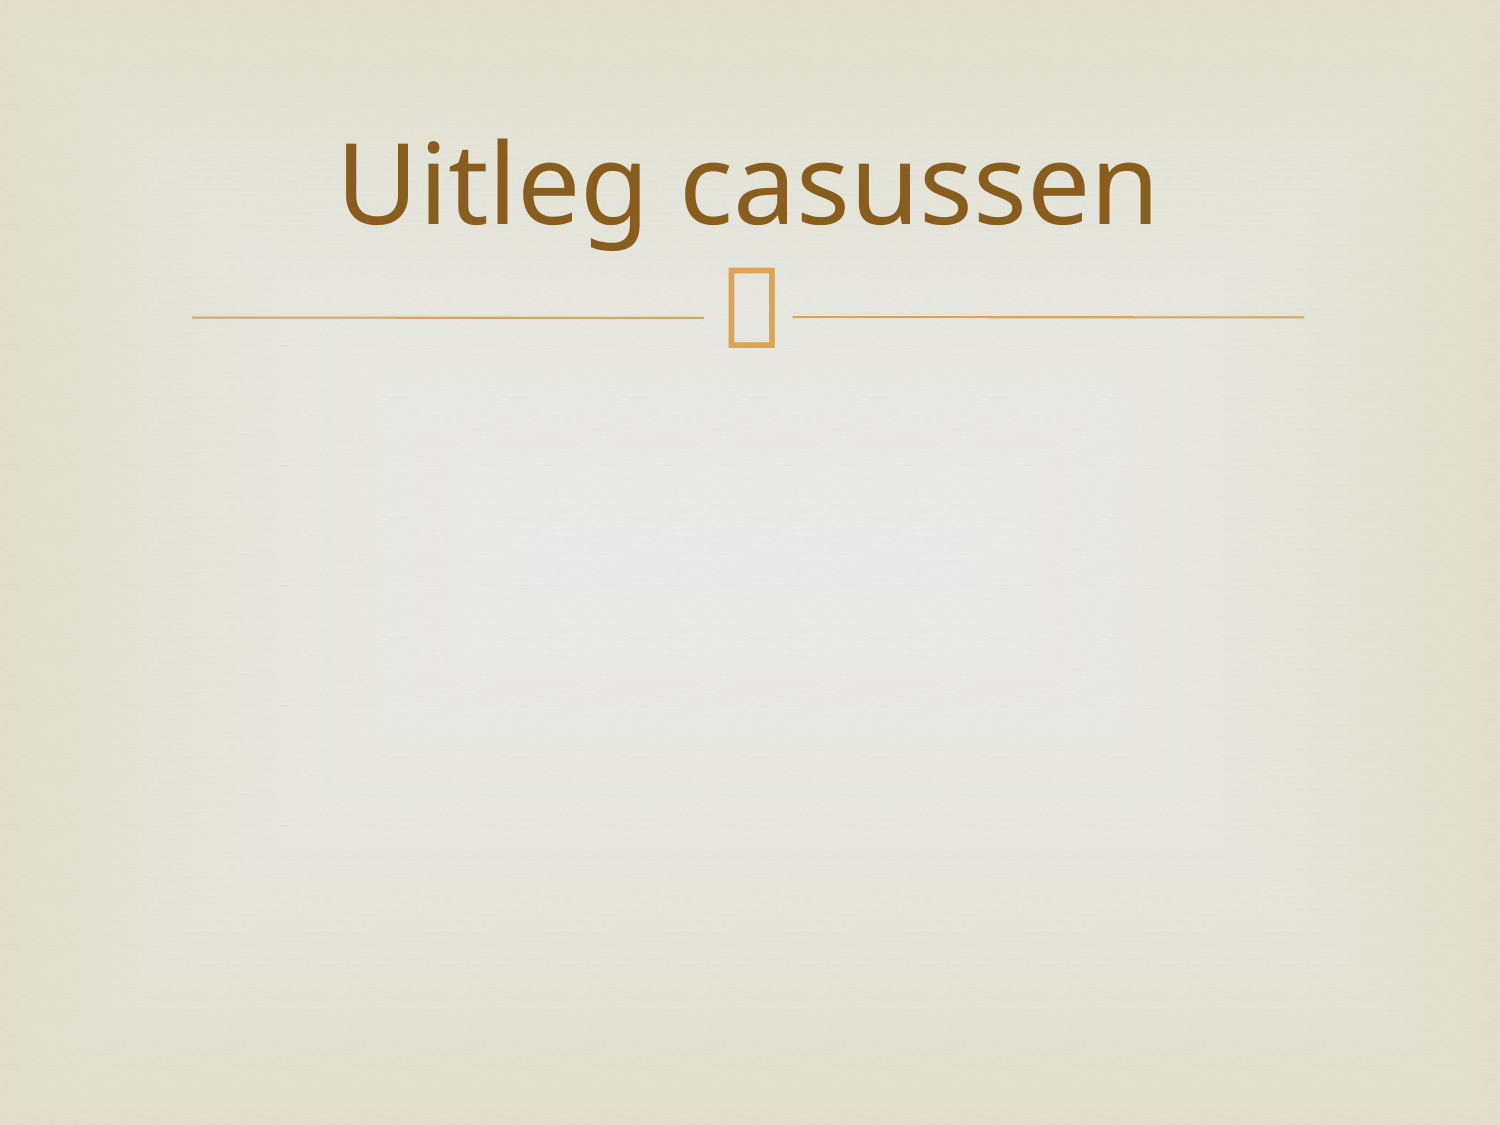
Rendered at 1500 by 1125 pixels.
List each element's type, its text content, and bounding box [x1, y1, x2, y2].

title Uitleg casussen [112, 93, 1386, 267]
